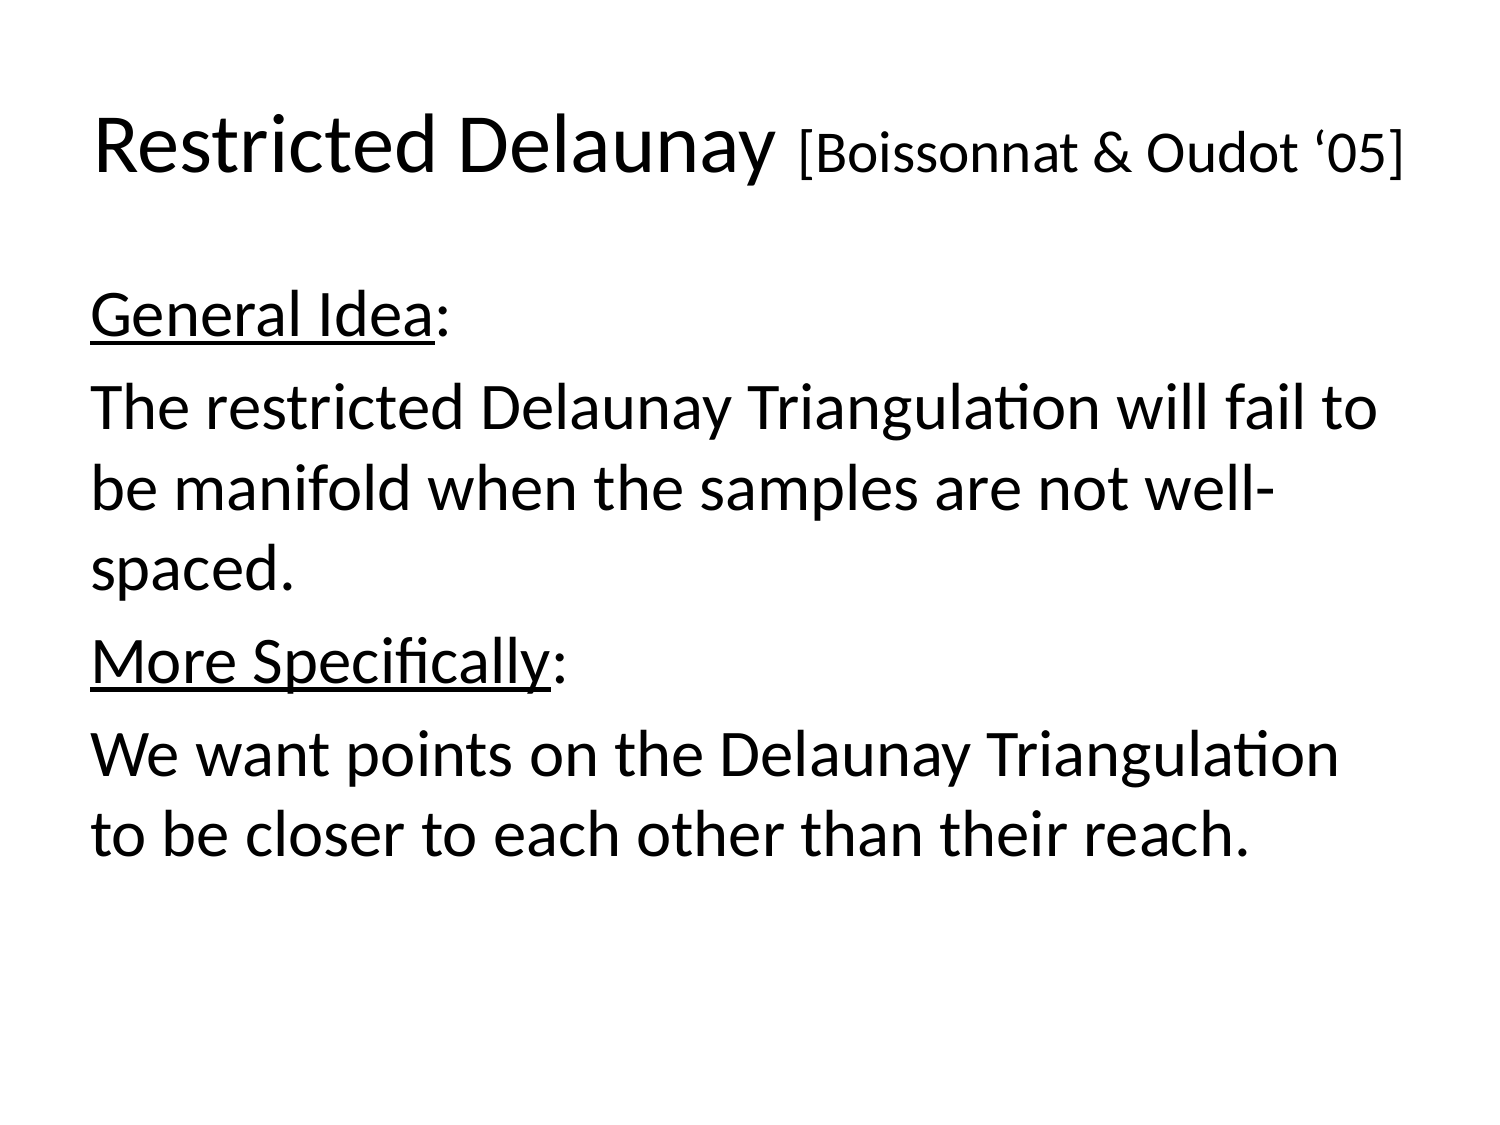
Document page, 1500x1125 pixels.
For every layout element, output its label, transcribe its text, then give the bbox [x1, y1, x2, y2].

title Restricted Delaunay [Boissonnat & Oudot ‘05] [75, 45, 1425, 233]
list General Idea: The restricted Delaunay Triangulation will fail to be manifold when the samples are not well-spaced. More Specifically: We want points on the Delaunay Triangulation to be closer to each other than their reach. [75, 262, 1425, 1125]
